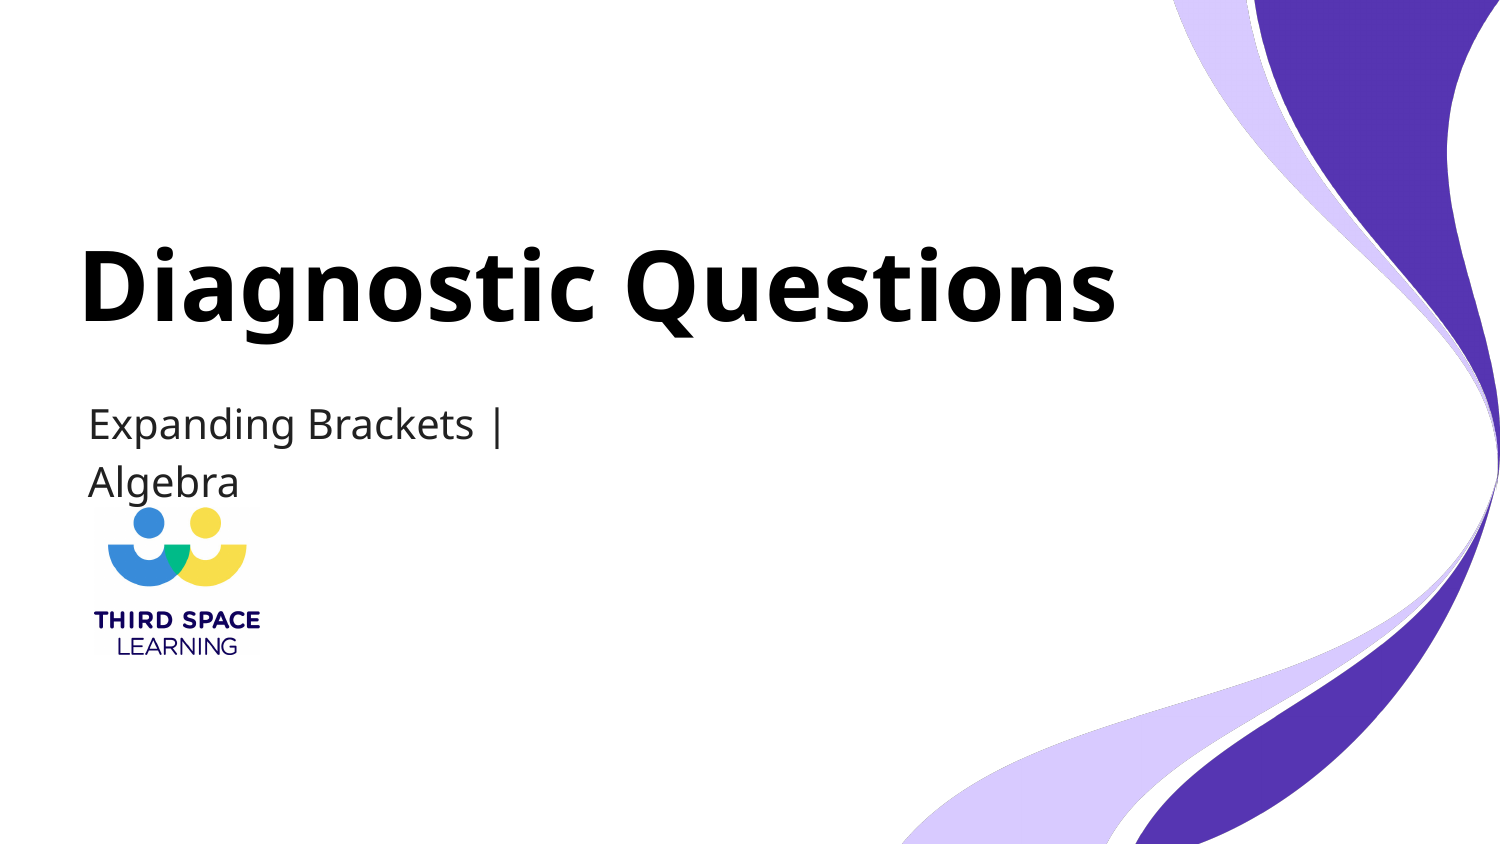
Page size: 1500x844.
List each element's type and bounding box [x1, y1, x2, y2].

picture [901, 0, 1500, 844]
picture [94, 507, 260, 655]
